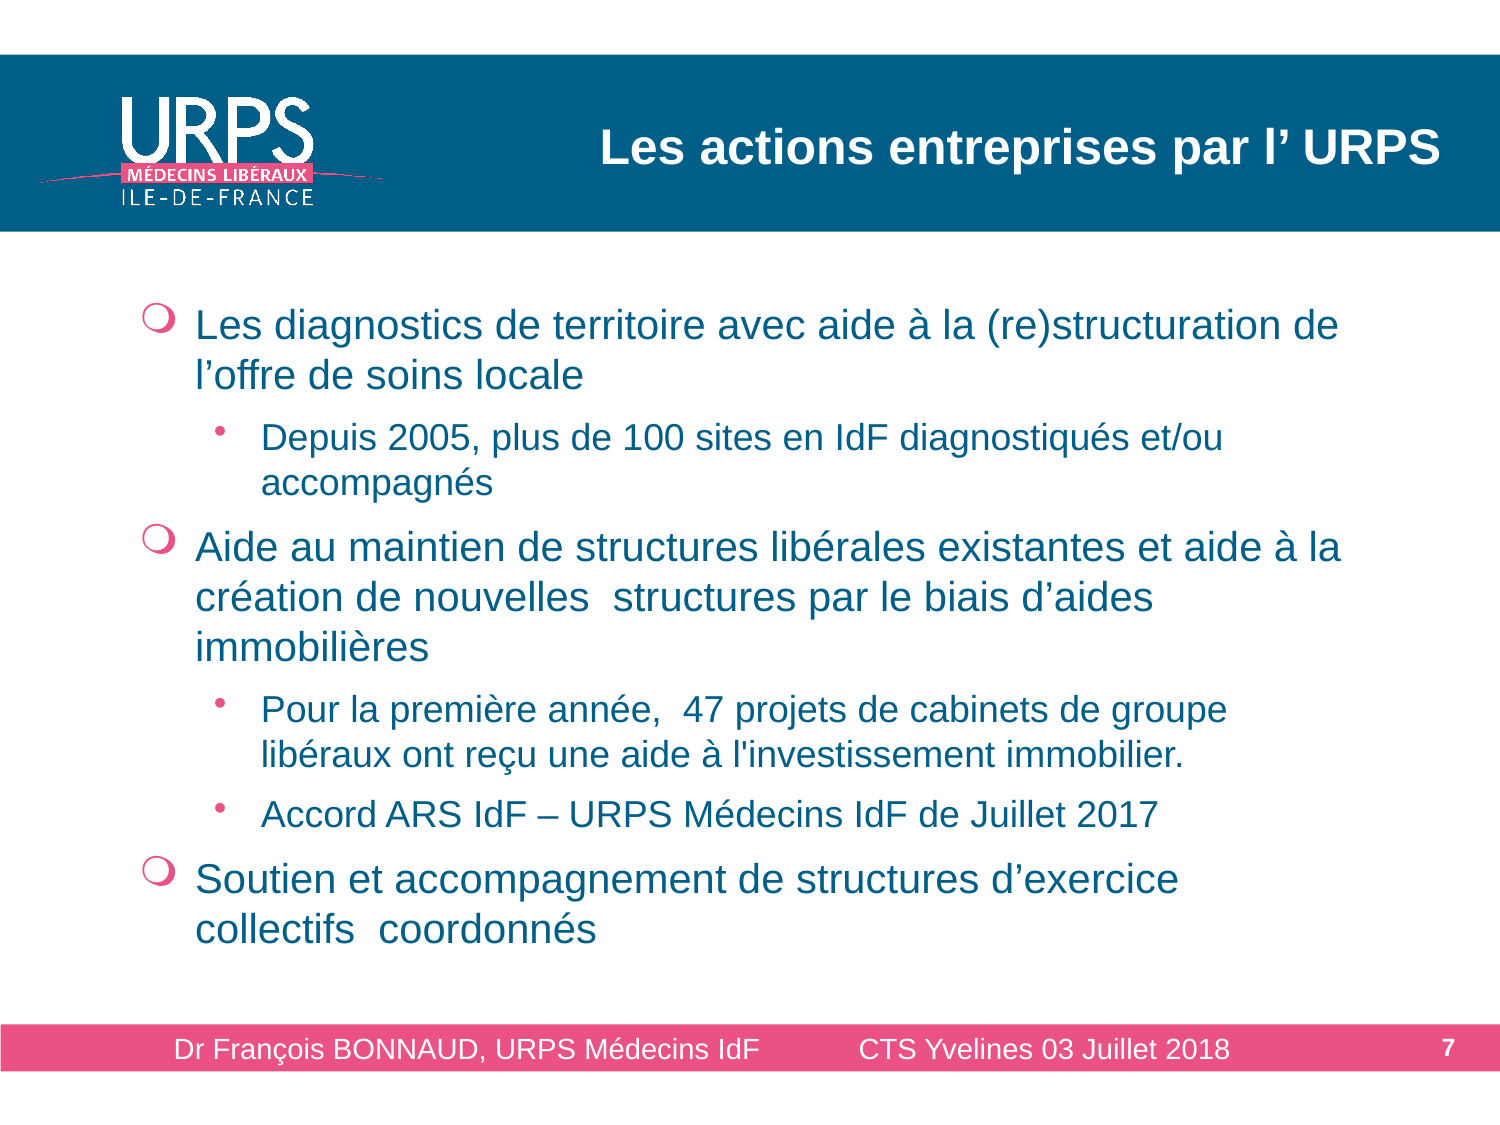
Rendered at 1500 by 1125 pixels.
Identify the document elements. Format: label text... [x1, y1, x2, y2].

picture [146, 190, 154, 205]
picture [108, 98, 313, 183]
slide_number 7 [1120, 1024, 1471, 1072]
picture [192, 190, 199, 205]
picture [174, 190, 179, 205]
title Les actions entreprises par l’ URPS [389, 55, 1471, 234]
list Les diagnostics de territoire avec aide à la (re)structuration de l’offre de soins locale Depuis 2005, plus de 100 sites en IdF diagnostiqués et/ou accompagnés Aide au maintien de structures libérales existantes et aide à la création de nouvelles structures par le biais d’aides immobilières Pour la première année, 47 projets de cabinets de groupe libéraux ont reçu une aide à l'investissement immobilier. Accord ARS IdF – URPS Médecins IdF de Juillet 2017 Soutien et accompagnement de structures d’exercice collectifs coordonnés [123, 290, 1364, 1000]
picture [304, 190, 311, 205]
footer Dr François BONNAUD, URPS Médecins IdF CTS Yvelines 03 Juillet 2018 [64, 1022, 1341, 1071]
